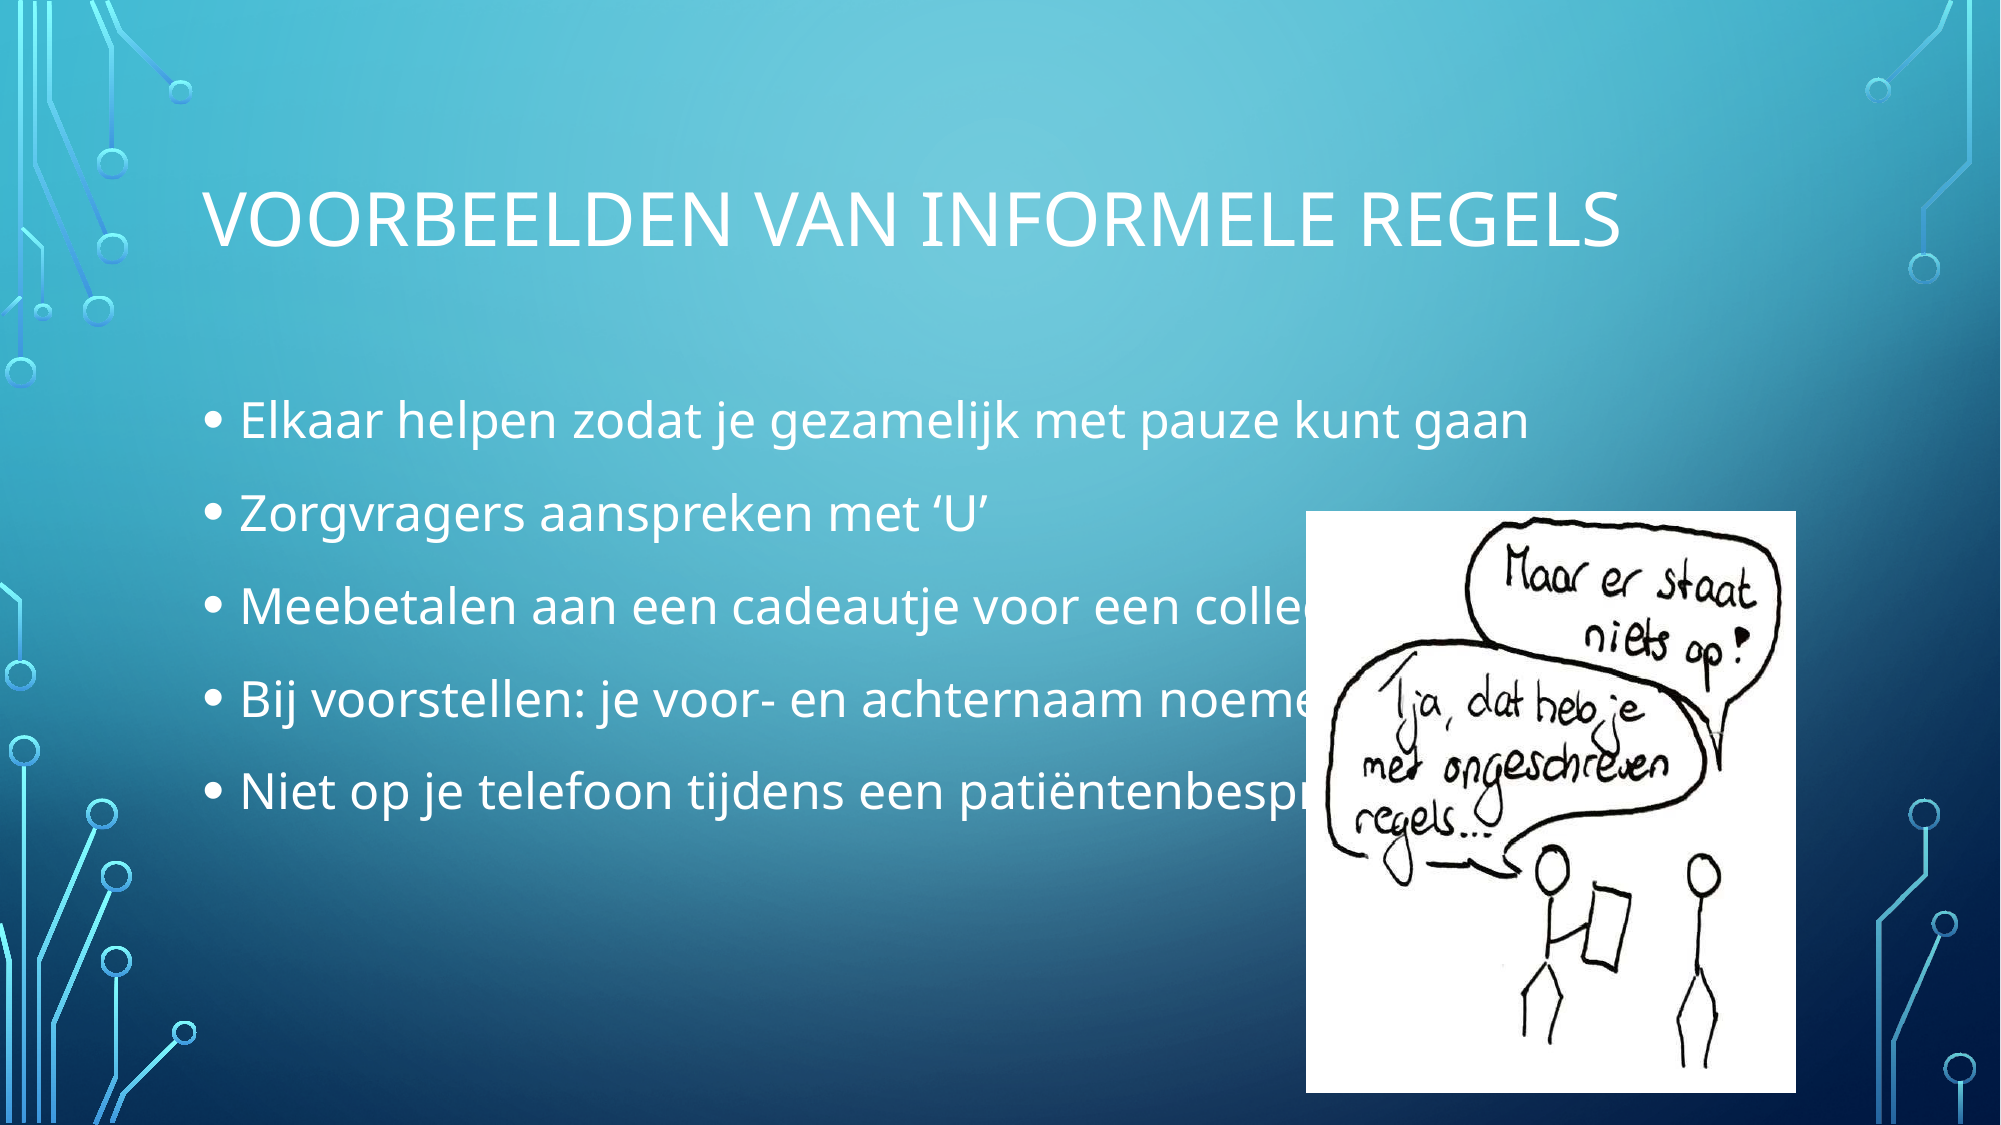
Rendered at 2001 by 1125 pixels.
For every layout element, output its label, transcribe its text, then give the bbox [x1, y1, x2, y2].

list Elkaar helpen zodat je gezamelijk met pauze kunt gaan Zorgvragers aanspreken met ‘U’ Meebetalen aan een cadeautje voor een collega Bij voorstellen: je voor- en achternaam noemen Niet op je telefoon tijdens een patiëntenbespreking [187, 369, 1813, 950]
text_box [957, 564, 1306, 691]
text_box [1796, 564, 1869, 691]
title Voorbeelden van informele regels [187, 101, 1813, 344]
picture [1306, 511, 1796, 1093]
